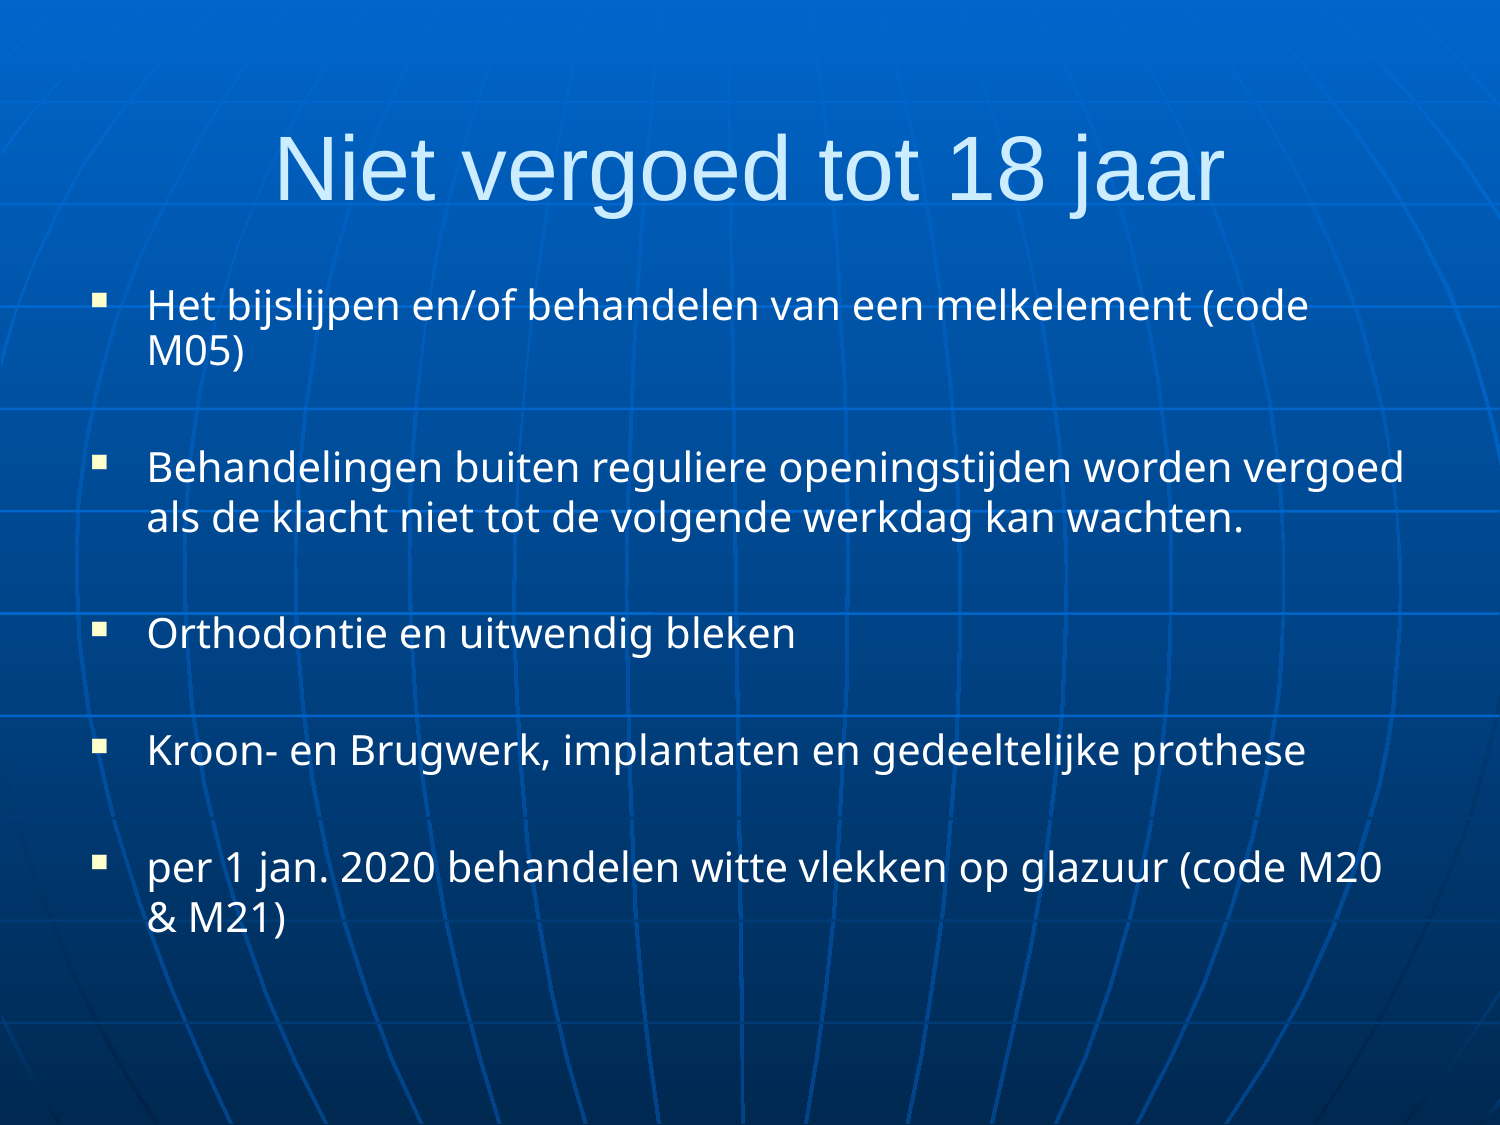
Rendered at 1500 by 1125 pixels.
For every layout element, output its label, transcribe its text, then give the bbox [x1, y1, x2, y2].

list Het bijslijpen en/of behandelen van een melkelement (code M05) Behandelingen buiten reguliere openingstijden worden vergoed als de klacht niet tot de volgende werkdag kan wachten. Orthodontie en uitwendig bleken Kroon- en Brugwerk, implantaten en gedeeltelijke prothese per 1 jan. 2020 behandelen witte vlekken op glazuur (code M20 & M21) [75, 258, 1425, 1006]
title Niet vergoed tot 18 jaar [75, 70, 1425, 258]
